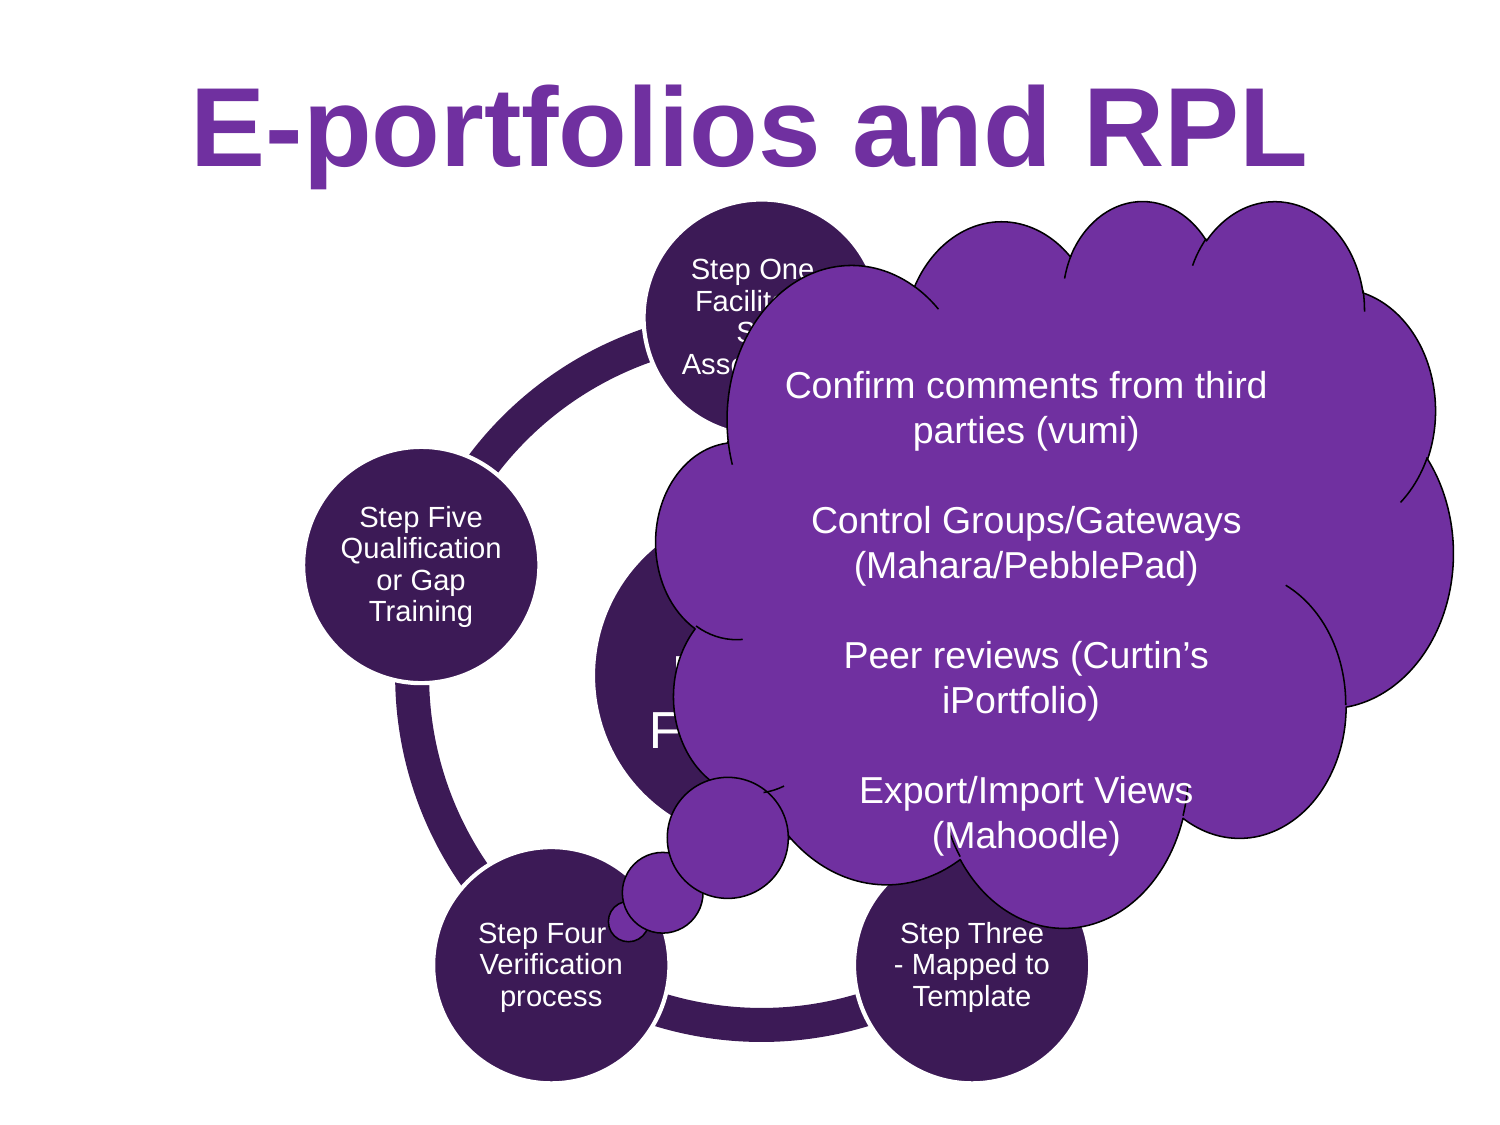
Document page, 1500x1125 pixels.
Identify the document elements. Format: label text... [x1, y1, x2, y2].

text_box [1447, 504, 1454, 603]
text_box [81, 198, 1442, 1091]
text_box E-portfolios and RPL [175, 46, 1325, 197]
